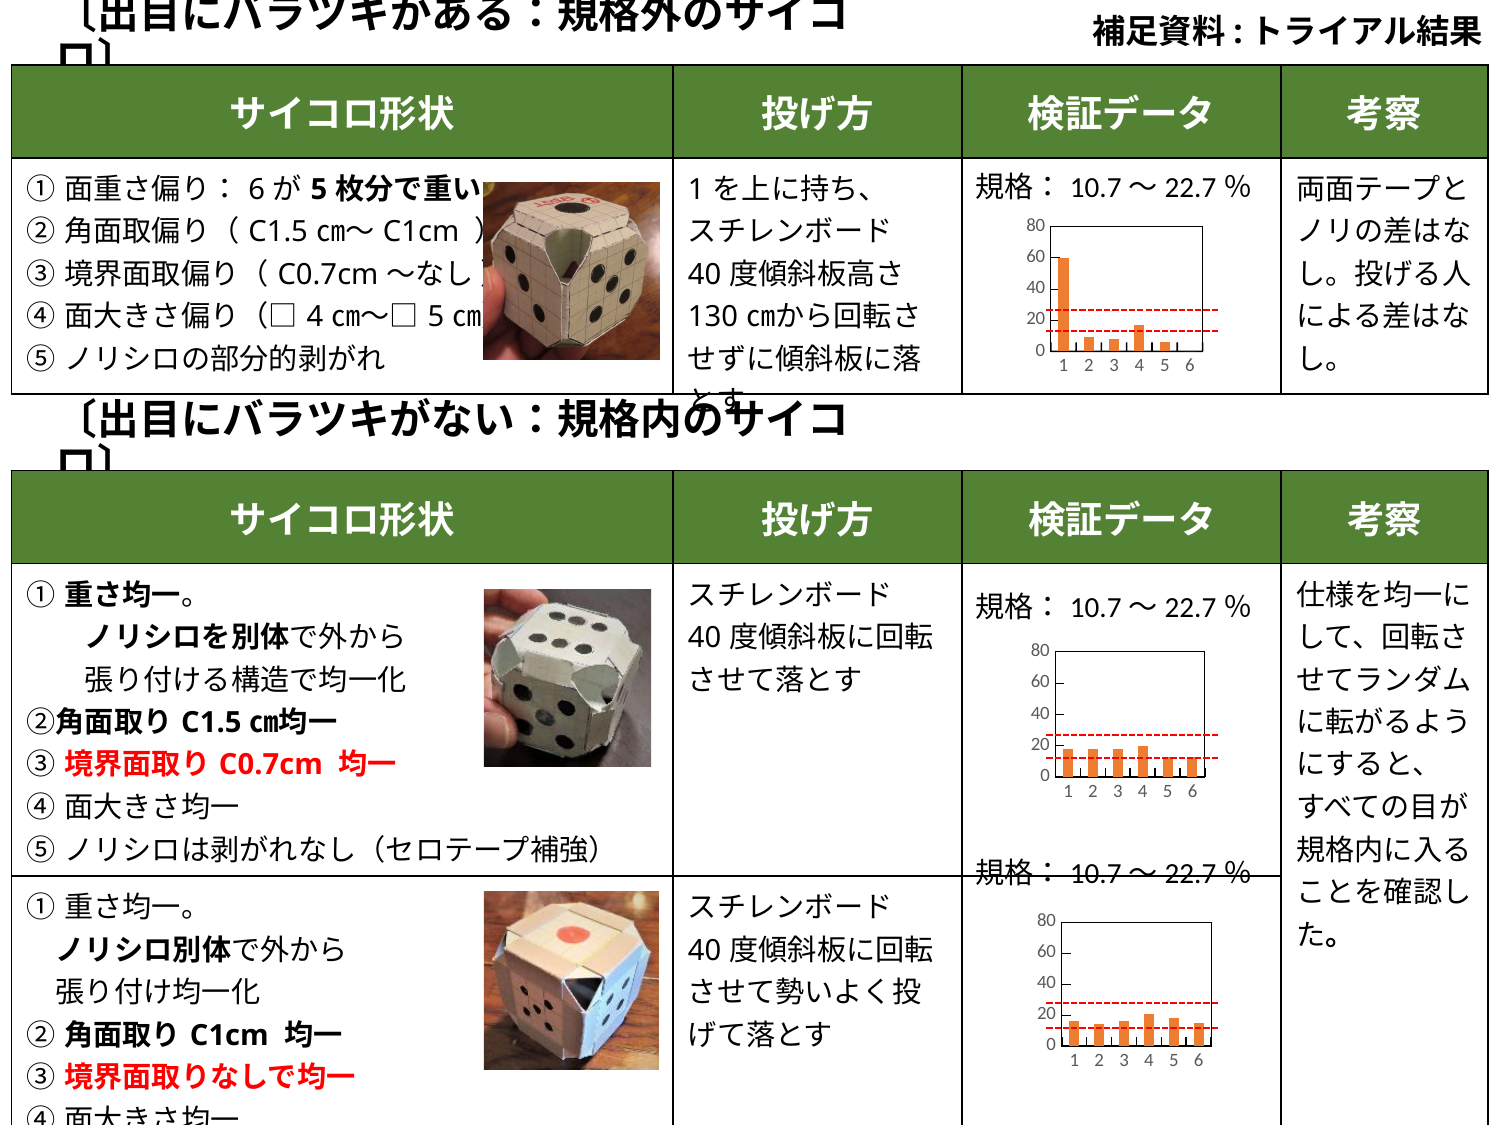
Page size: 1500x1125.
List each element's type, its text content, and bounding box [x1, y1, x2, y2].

table_cell 1を上に持ち、 スチレンボード 40度傾斜板高さ130㎝から回転させずに傾斜板に落とす [674, 159, 961, 393]
table_header 検証データ [963, 471, 1280, 563]
table_cell スチレンボード 40度傾斜板に回転させて勢いよく投げて落とす [674, 877, 961, 1125]
text_box 補足資料:トライアル結果 [946, 0, 1499, 62]
table_header サイコロ形状 [12, 471, 672, 563]
picture [483, 182, 660, 360]
table_cell 仕様を均一にして、回転させてランダムに転がるようにすると、 すべての目が規格内に入ることを確認した。 [1282, 564, 1487, 1125]
picture [483, 589, 652, 767]
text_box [951, 581, 1277, 822]
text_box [951, 847, 1277, 1095]
table_header 投げ方 [674, 66, 961, 157]
title 〔出目にバラツキがない：規格内のサイコロ〕 [40, 423, 909, 465]
table_cell スチレンボード 40度傾斜板に回転させて落とす [674, 564, 961, 875]
table_cell ①重さ均一。 ノリシロ別体で外から 張り付け均一化 ②角面取りC1cm 均一 ③境界面取りなしで均一 ④面大きさ均一 ⑤ノリシロ剥がれなし [12, 877, 672, 1125]
text_box 〔出目にバラツキがある：規格外のサイコロ〕 [40, 17, 909, 59]
table_cell [963, 877, 1280, 1125]
table_cell ①重さ均一。 ノリシロを別体で外から 張り付ける構造で均一化 ②角面取りC1.5㎝均一 ③境界面取りC0.7cm 均一 ④面大きさ均一 ⑤ノリシロは剥がれなし（セロテープ補強） [12, 564, 672, 875]
table_header 投げ方 [674, 471, 961, 563]
table_cell [963, 564, 1280, 875]
table_cell ①面重さ偏り：6が5枚分で重い ②角面取偏り（C1.5㎝～C1cm ） ③境界面取偏り（C0.7cm～なし ） ④面大きさ偏り（□4㎝～□5㎝） ⑤ノリシロの部分的剥がれ [12, 159, 672, 393]
table_header 考察 [1282, 471, 1487, 563]
table_cell 両面テープとノリの差はなし。投げる人による差はなし。 [1282, 159, 1487, 393]
table_header 考察 [1282, 66, 1487, 157]
table_header 検証データ [963, 66, 1280, 157]
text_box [951, 160, 1277, 398]
picture [483, 891, 659, 1070]
table_header サイコロ形状 [12, 66, 672, 157]
table_cell [963, 159, 1280, 393]
